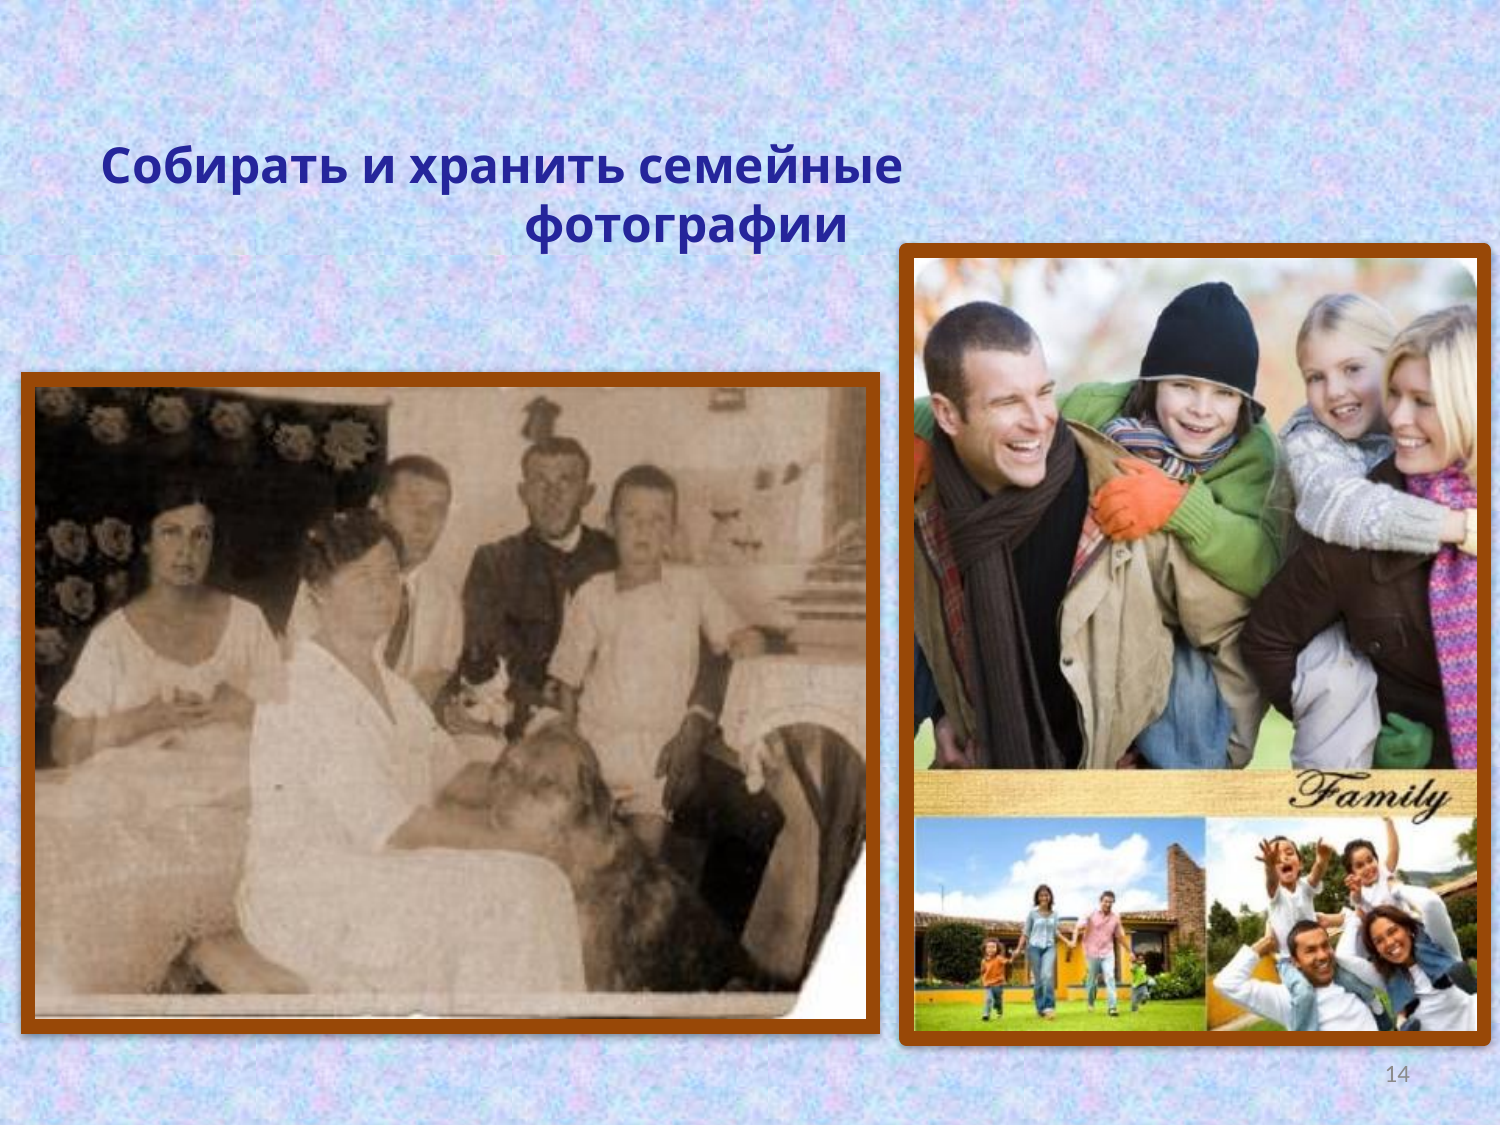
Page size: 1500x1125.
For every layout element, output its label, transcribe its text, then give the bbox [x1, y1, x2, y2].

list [913, 257, 1477, 1032]
picture [0, 0, 1500, 1125]
slide_number 14 [1074, 1042, 1425, 1103]
title Собирать и хранить семейные фотографии [82, 105, 961, 282]
